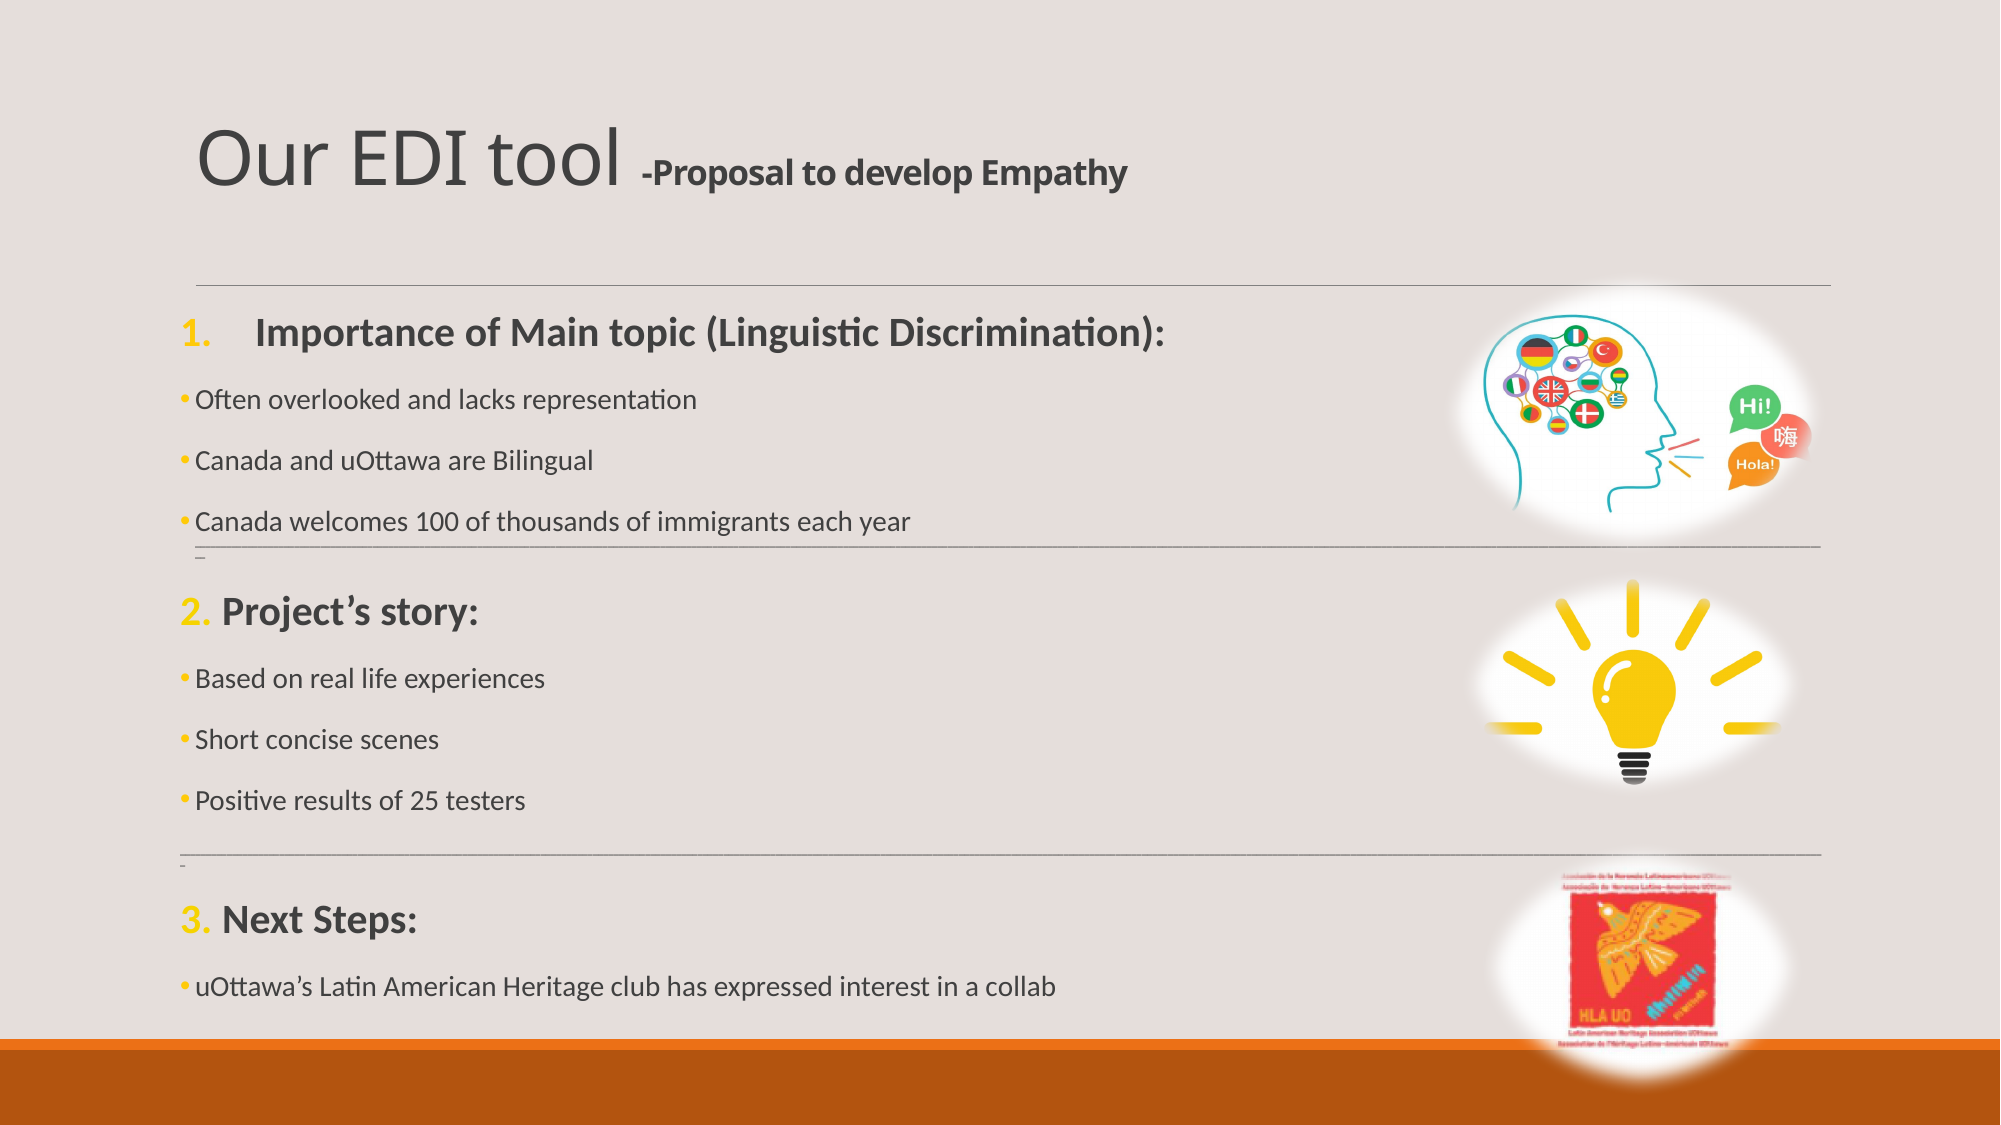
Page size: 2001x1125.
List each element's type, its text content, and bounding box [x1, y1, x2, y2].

list Importance of Main topic (Linguistic Discrimination): Often overlooked and lacks representation Canada and uOttawa are Bilingual Canada welcomes 100 of thousands of immigrants each year _________________________________________________________________________________________________________________________________________________________________________________________________________________________________________________________________________________________________________________________ 2. Project’s story: Based on real life experiences Short concise scenes Positive results of 25 testers ___________________________________________________________________________________________________________________________________________________________________________________________________________________________________________________________________________________________________________________________ 3. Next Steps: uOttawa’s Latin American Heritage club has expressed interest in a collab [180, 302, 1830, 1040]
picture [1455, 566, 1812, 802]
picture [1475, 837, 1809, 1099]
picture [1436, 266, 1831, 559]
title Our EDI tool -Proposal to develop Empathy [180, 115, 1830, 209]
